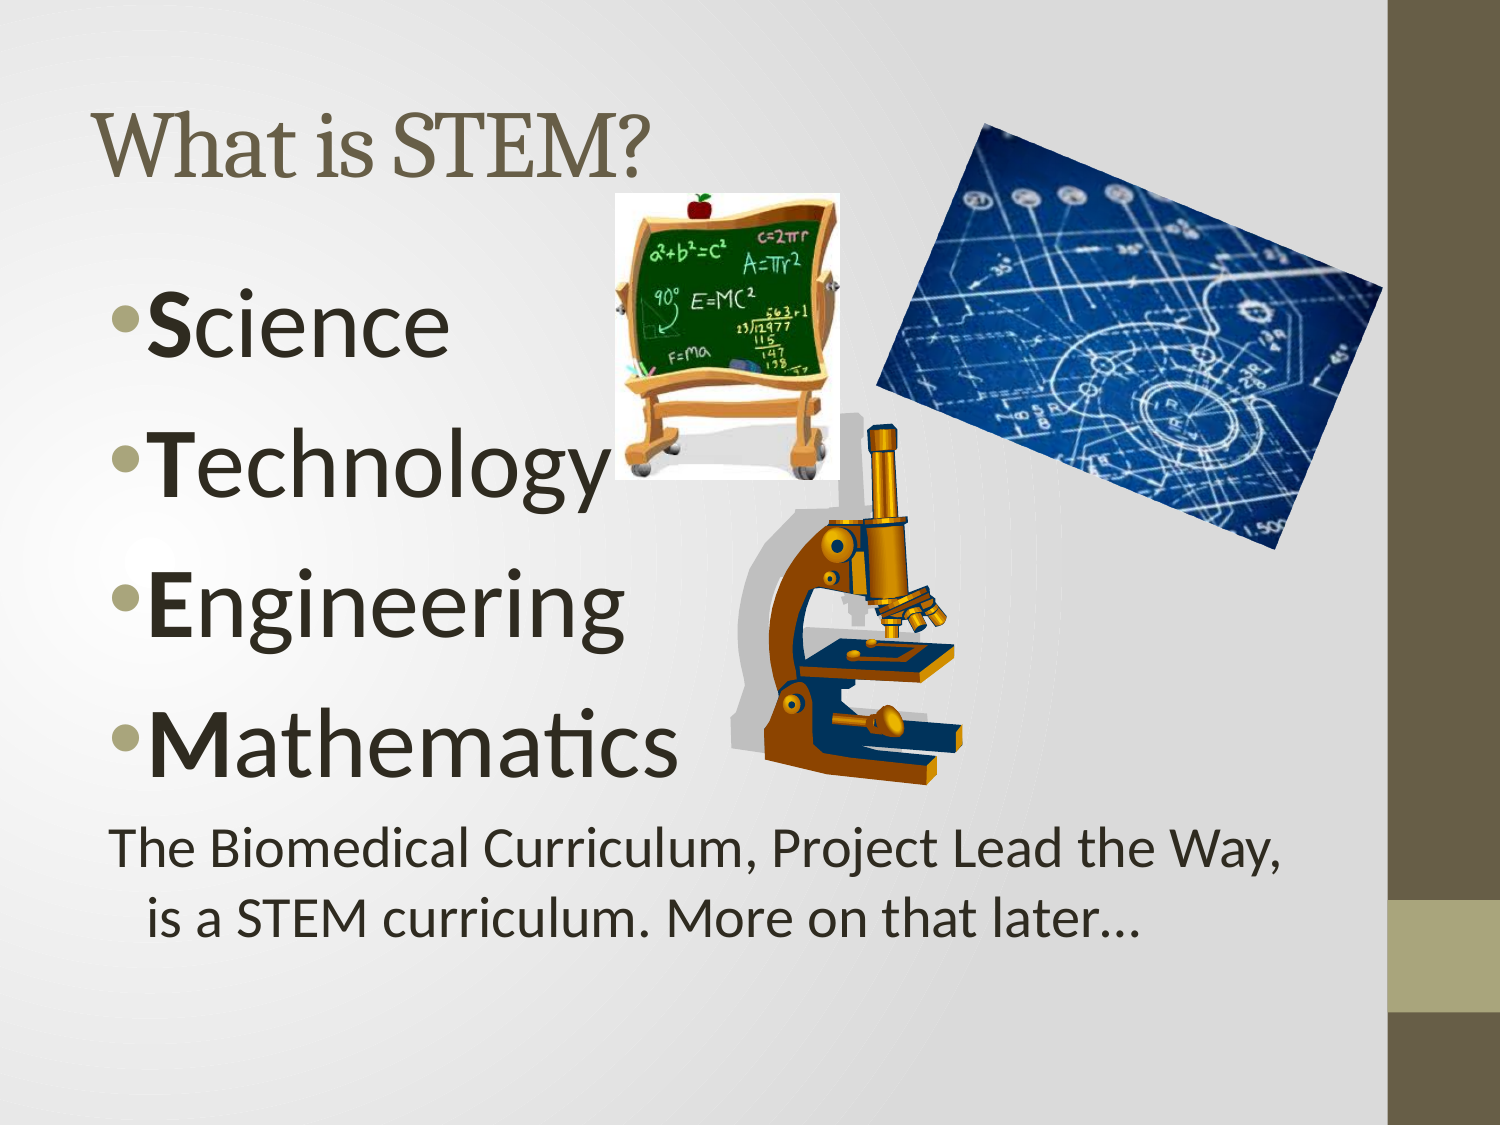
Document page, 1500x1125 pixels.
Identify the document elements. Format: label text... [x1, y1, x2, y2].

list Science Technology Engineering Mathematics The Biomedical Curriculum, Project Lead the Way, is a STEM curriculum. More on that later… [74, 249, 1326, 1038]
picture [614, 192, 1382, 786]
title What is STEM? [75, 45, 1325, 233]
